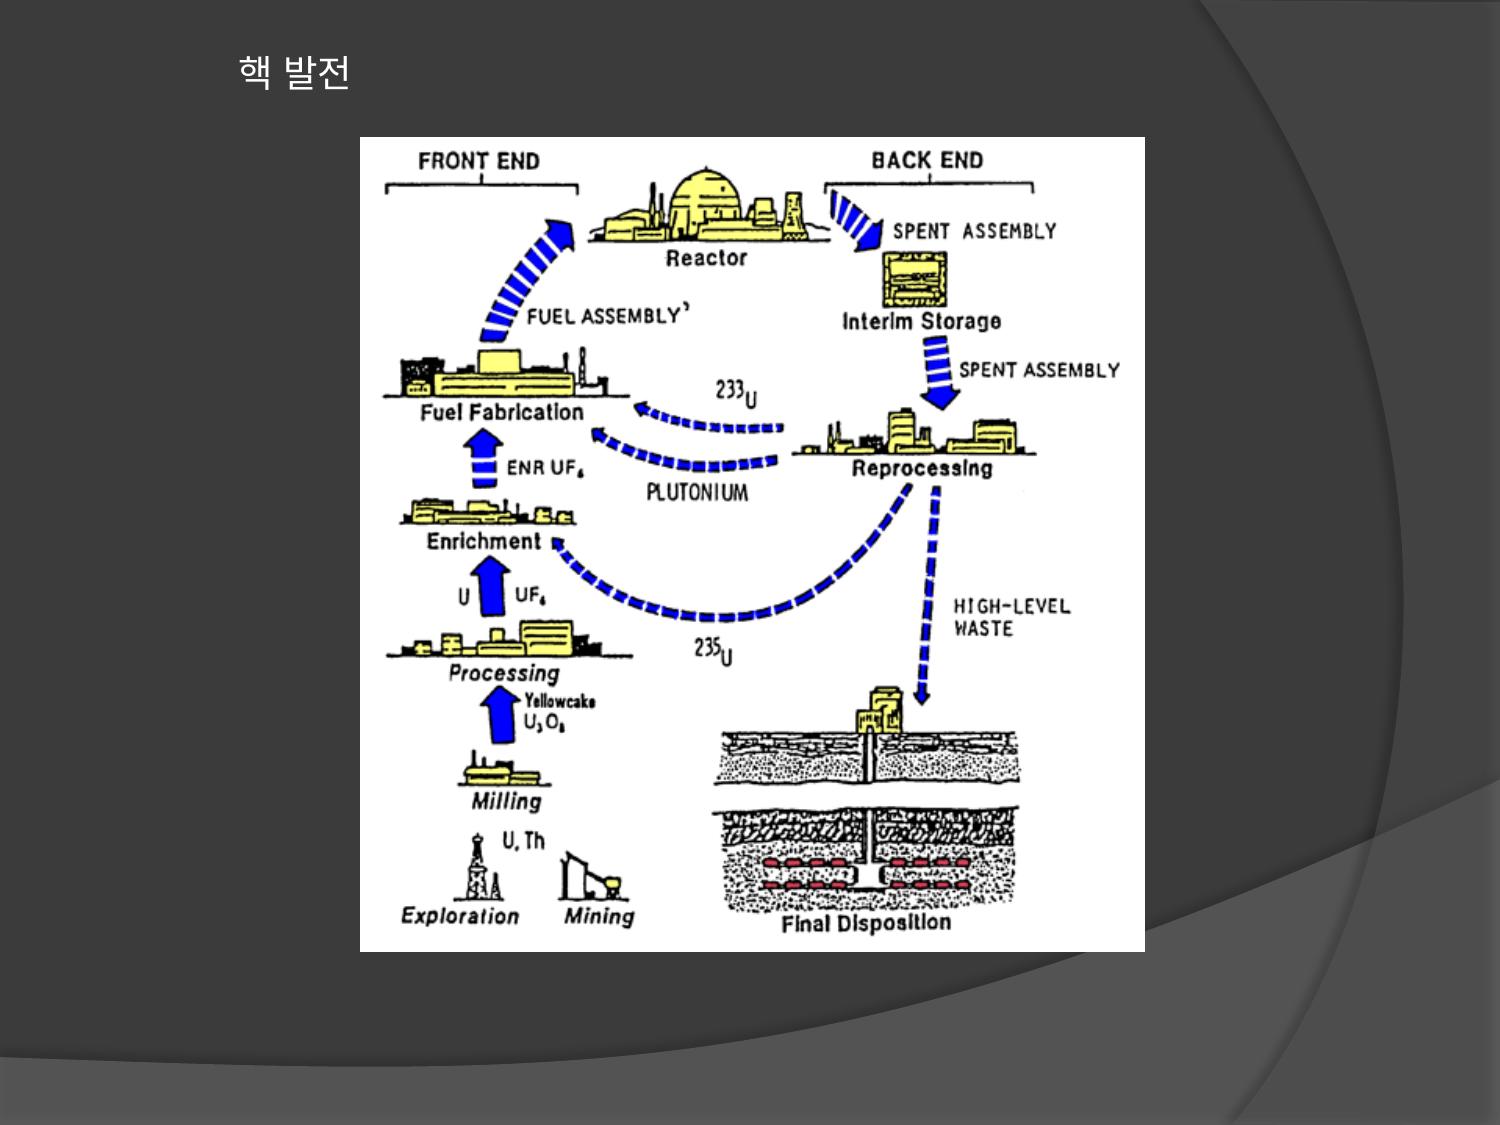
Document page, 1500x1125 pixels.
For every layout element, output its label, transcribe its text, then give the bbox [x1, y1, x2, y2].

picture [359, 136, 1145, 952]
text_box 핵 발전 [223, 42, 368, 103]
